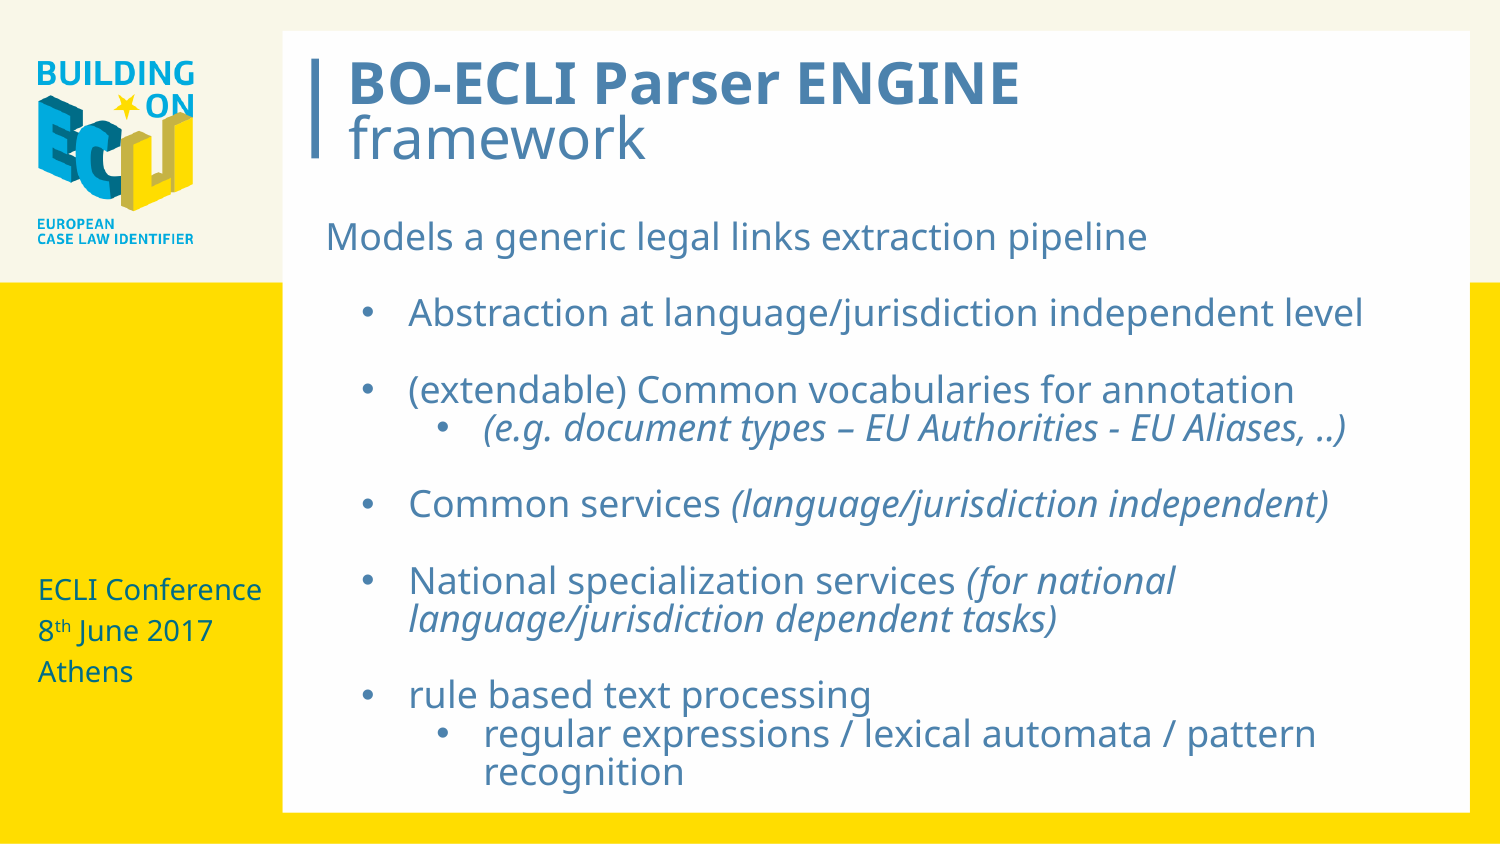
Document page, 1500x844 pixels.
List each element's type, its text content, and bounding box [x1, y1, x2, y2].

picture [0, 0, 1500, 844]
text_box Models a generic legal links extraction pipeline Abstraction at language/jurisdiction independent level (extendable) Common vocabularies for annotation (e.g. document types – EU Authorities - EU Aliases, ..) Common services (language/jurisdiction independent) National specialization services (for national language/jurisdiction dependent tasks) rule based text processing regular expressions / lexical automata / pattern recognition [286, 219, 1443, 832]
text_box ECLI Conference 8th June 2017 Athens [37, 571, 279, 712]
text_box [311, 58, 319, 159]
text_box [347, 56, 1352, 156]
